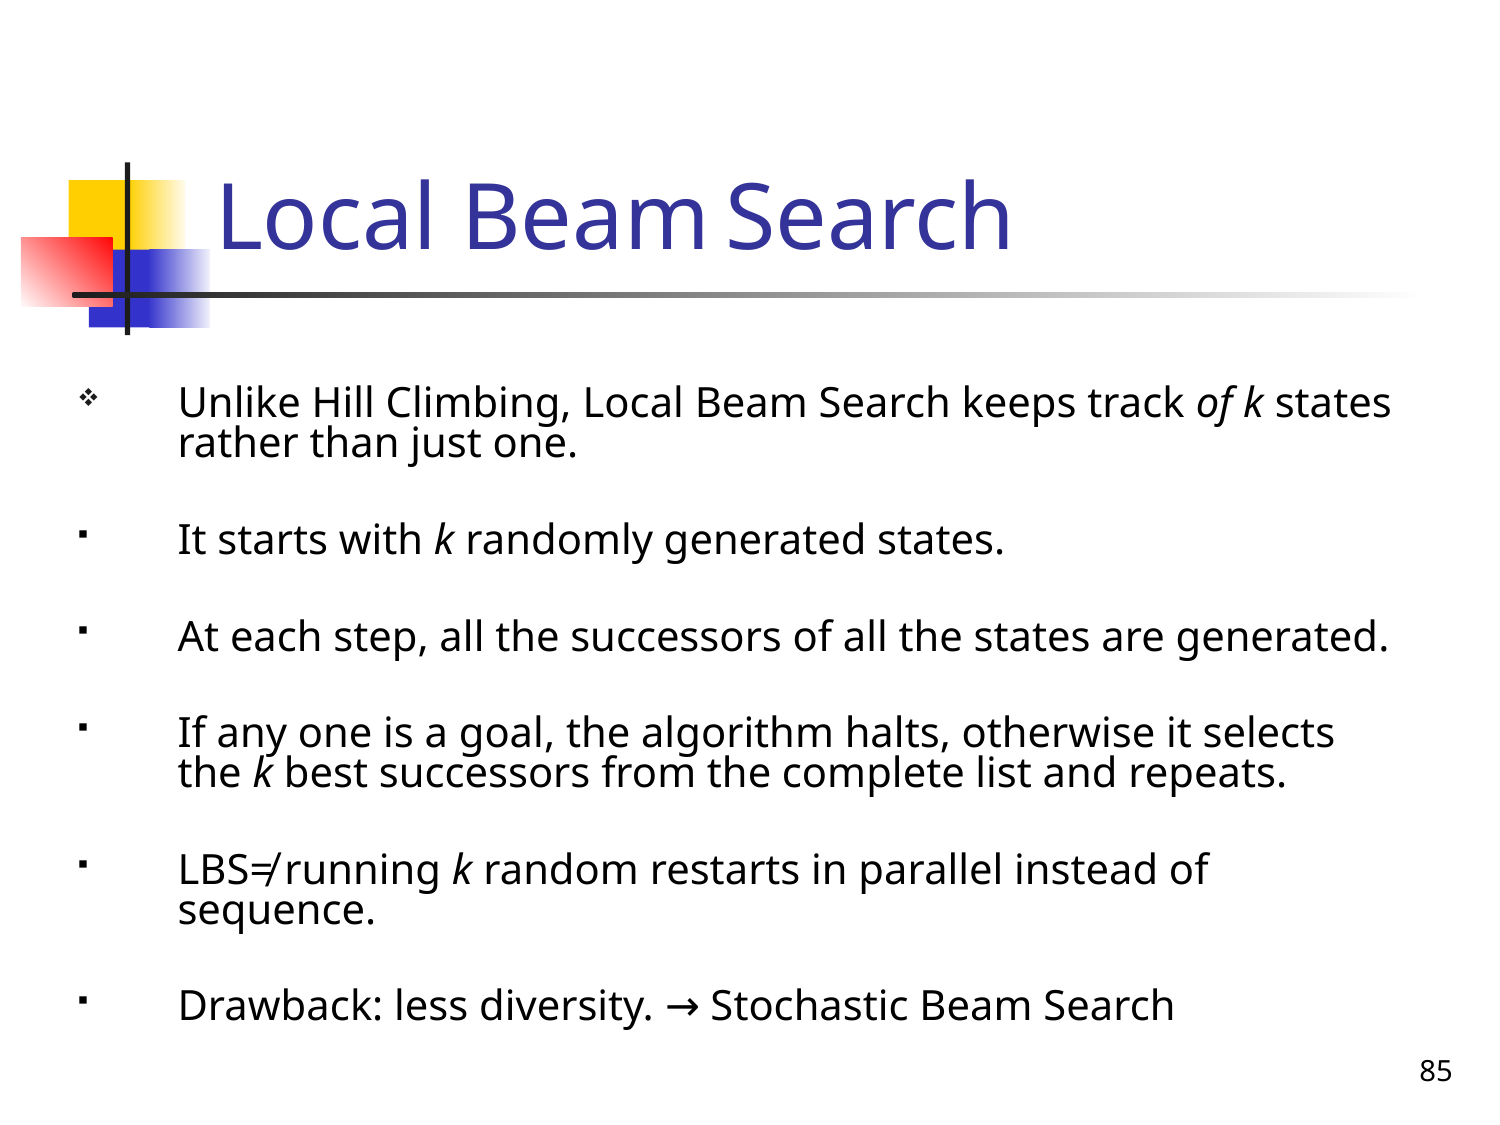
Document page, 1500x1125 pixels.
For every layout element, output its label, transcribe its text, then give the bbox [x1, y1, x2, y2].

slide_number 85 [1154, 1023, 1468, 1100]
title Local Beam Search [199, 140, 1479, 276]
list Unlike Hill Climbing, Local Beam Search keeps track of k states rather than just one. It starts with k randomly generated states. At each step, all the successors of all the states are generated. If any one is a goal, the algorithm halts, otherwise it selects the k best successors from the complete list and repeats. LBS≠ running k random restarts in parallel instead of sequence. Drawback: less diversity. → Stochastic Beam Search [62, 319, 1413, 1088]
